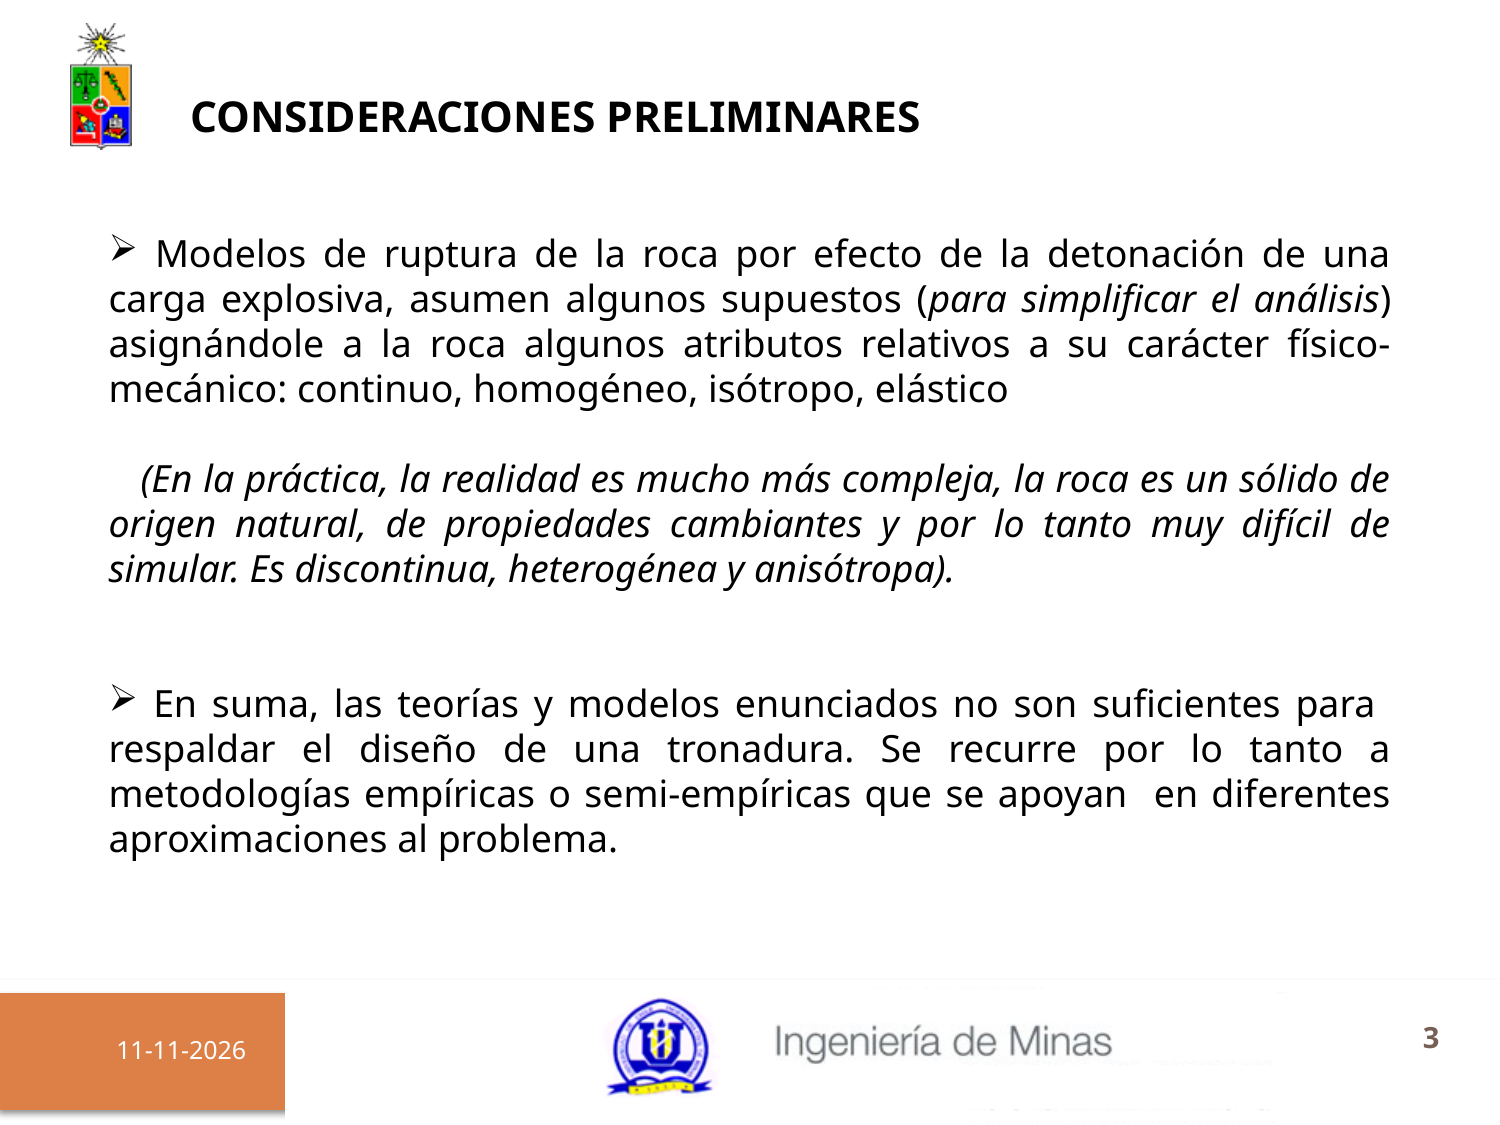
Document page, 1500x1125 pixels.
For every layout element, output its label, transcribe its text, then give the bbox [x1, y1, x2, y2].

picture [69, 23, 132, 151]
text_box Consideraciones preliminares [175, 81, 1266, 148]
picture [285, 980, 1500, 1125]
text_box Modelos de ruptura de la roca por efecto de la detonación de una carga explosiva, asumen algunos supuestos (para simplificar el análisis) asignándole a la roca algunos atributos relativos a su carácter físico-mecánico: continuo, homogéneo, isótropo, elástico (En la práctica, la realidad es mucho más compleja, la roca es un sólido de origen natural, de propiedades cambiantes y por lo tanto muy difícil de simular. Es discontinua, heterogénea y anisótropa). En suma, las teorías y modelos enunciados no son suficientes para respaldar el diseño de una tronadura. Se recurre por lo tanto a metodologías empíricas o semi-empíricas que se apoyan en diferentes aproximaciones al problema. [93, 222, 1407, 913]
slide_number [12, 995, 279, 1108]
